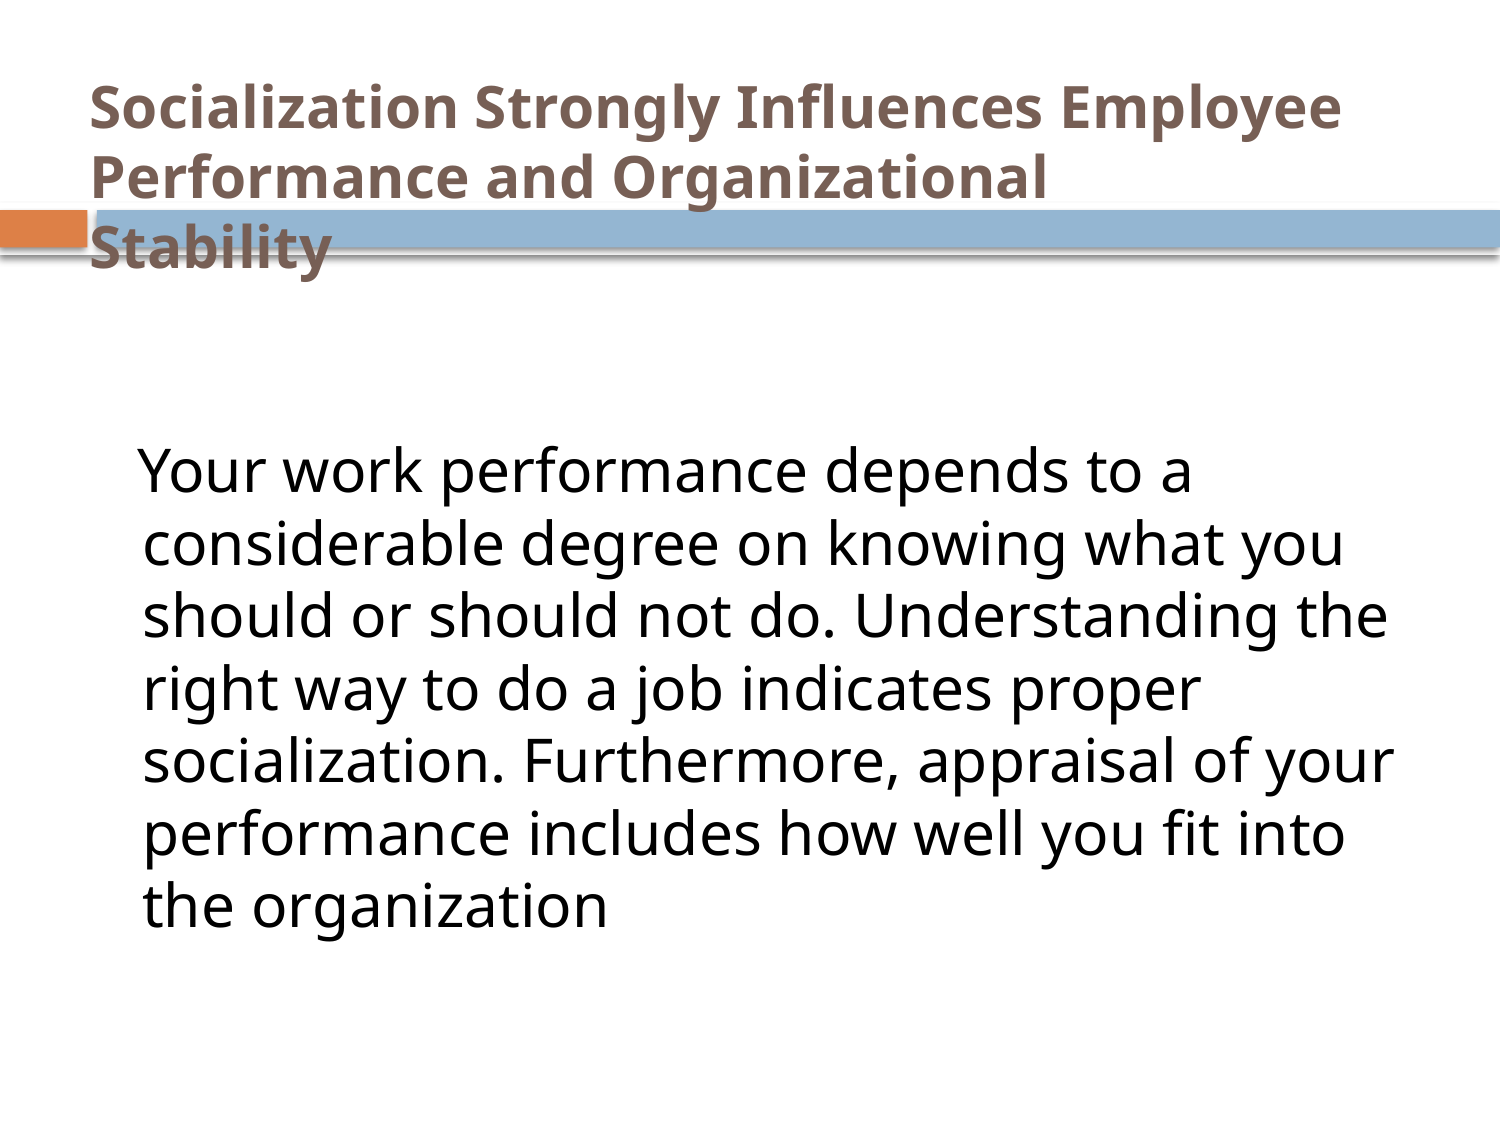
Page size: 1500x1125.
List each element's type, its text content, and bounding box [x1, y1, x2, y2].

list Your work performance depends to a considerable degree on knowing what you should or should not do. Understanding the right way to do a job indicates proper socialization. Furthermore, appraisal of your performance includes how well you fit into the organization [75, 425, 1425, 1005]
title Socialization Strongly Influences Employee Performance and Organizational Stability [75, 37, 1425, 313]
